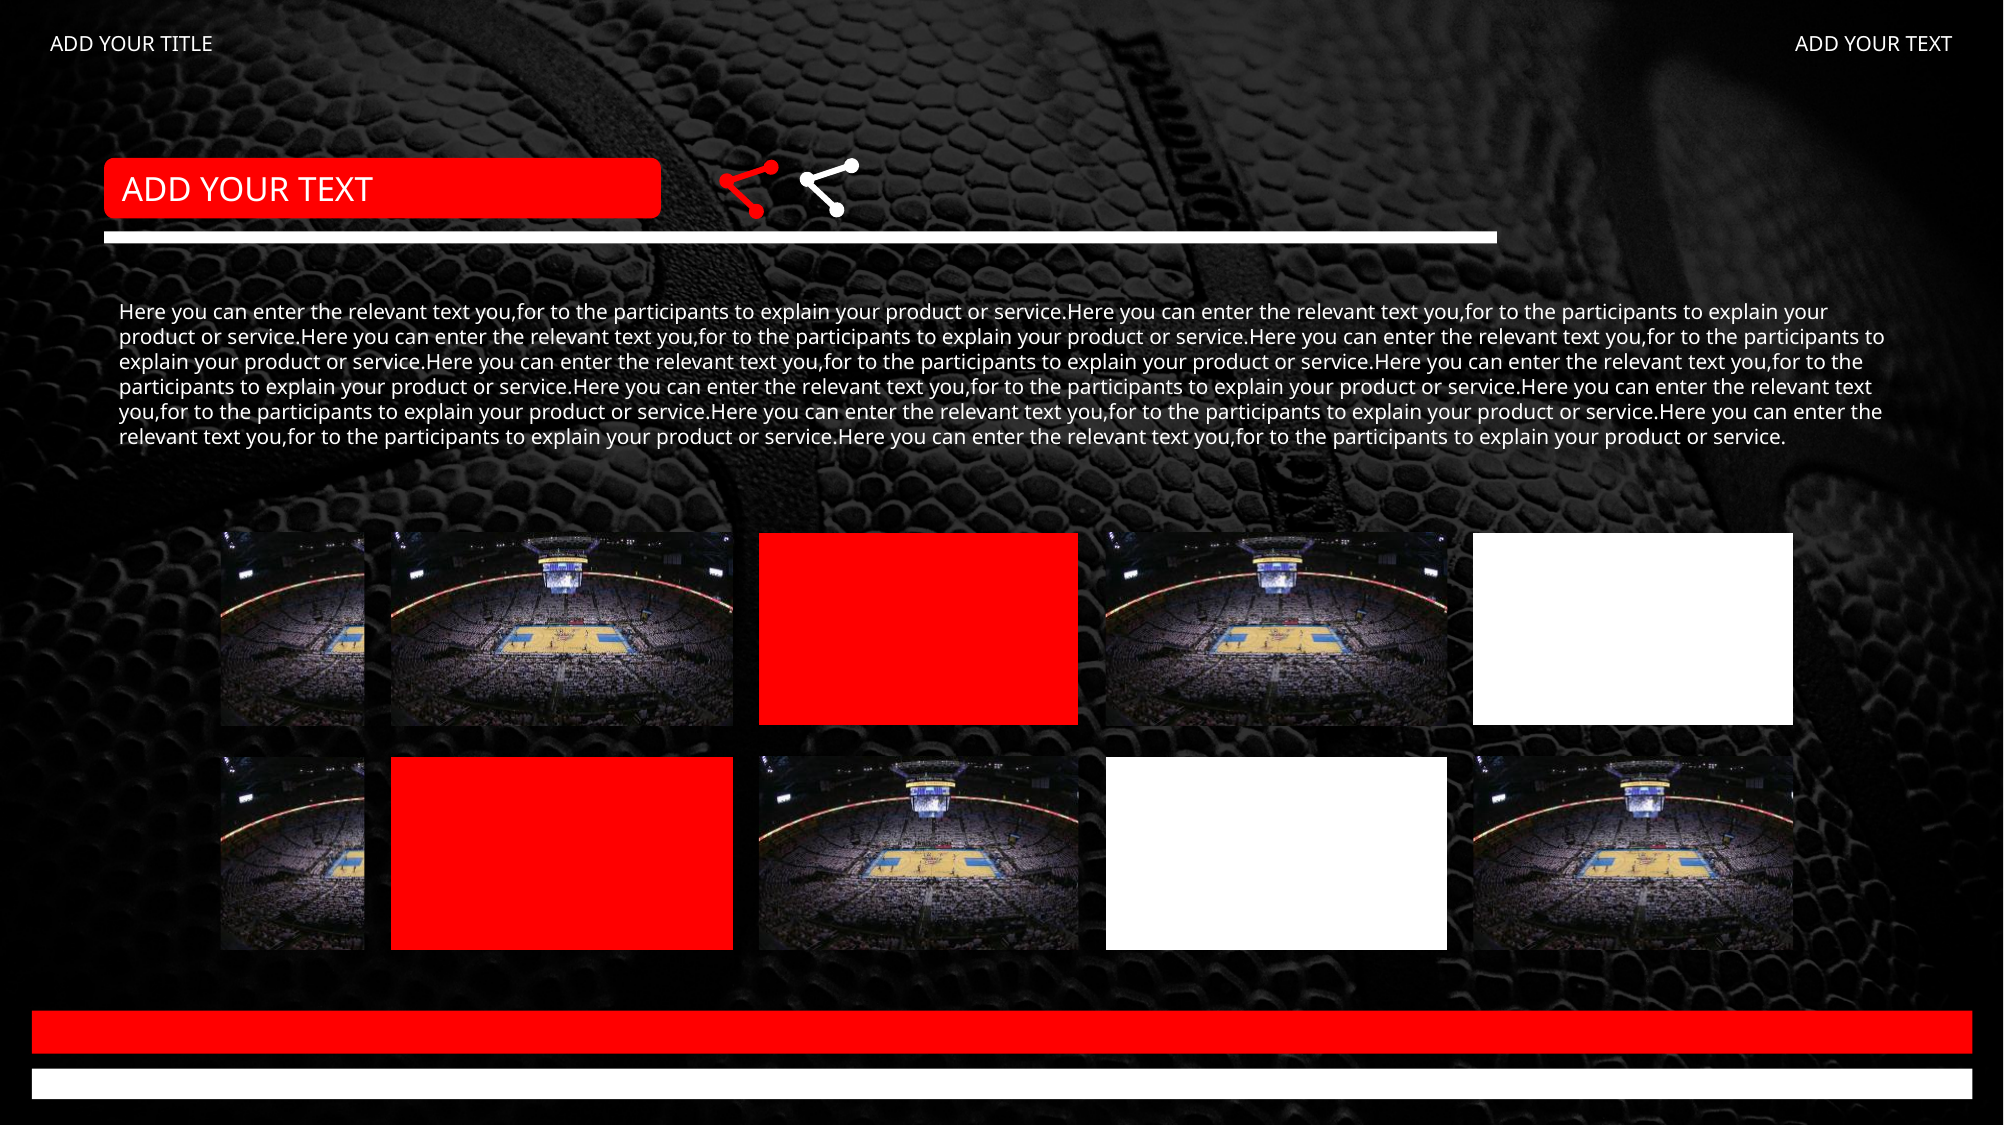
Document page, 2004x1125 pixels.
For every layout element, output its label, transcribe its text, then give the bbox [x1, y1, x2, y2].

text_box [1473, 756, 1794, 950]
text_box [220, 757, 365, 950]
text_box ADD YOUR TITLE [35, 23, 228, 64]
text_box [1473, 532, 1794, 726]
text_box [799, 158, 860, 218]
text_box Here you can enter the relevant text you,for to the participants to explain your product or service.Here you can enter the relevant text you,for to the participants to explain your product or service.Here you can enter the relevant text you,for to the participants to explain your product or service.Here you can enter the relevant text you,for to the participants to explain your product or service.Here you can enter the relevant text you,for to the participants to explain your product or service.Here you can enter the relevant text you,for to the participants to explain your product or service.Here you can enter the relevant text you,for to the participants to explain your product or service.Here you can enter the relevant text you,for to the participants to explain your product or service.Here you can enter the relevant text you,for to the participants to explain your product or service.Here you can enter the relevant text you,for to the participants to explain your product or service.Here you can enter the relevant text you,for to the participants to explain your product or service. [104, 291, 1917, 456]
text_box [391, 532, 733, 726]
text_box ADD YOUR TEXT [1780, 23, 1968, 64]
text_box [719, 159, 779, 219]
text_box [758, 532, 1079, 726]
text_box [31, 1068, 1973, 1100]
picture [0, 0, 2004, 1125]
text_box [758, 756, 1079, 950]
text_box [31, 1010, 1973, 1054]
text_box [220, 532, 365, 726]
text_box [104, 231, 1497, 244]
text_box [1105, 757, 1448, 950]
text_box [1105, 532, 1448, 726]
text_box [391, 757, 733, 950]
text_box ADD YOUR TEXT [104, 157, 661, 219]
